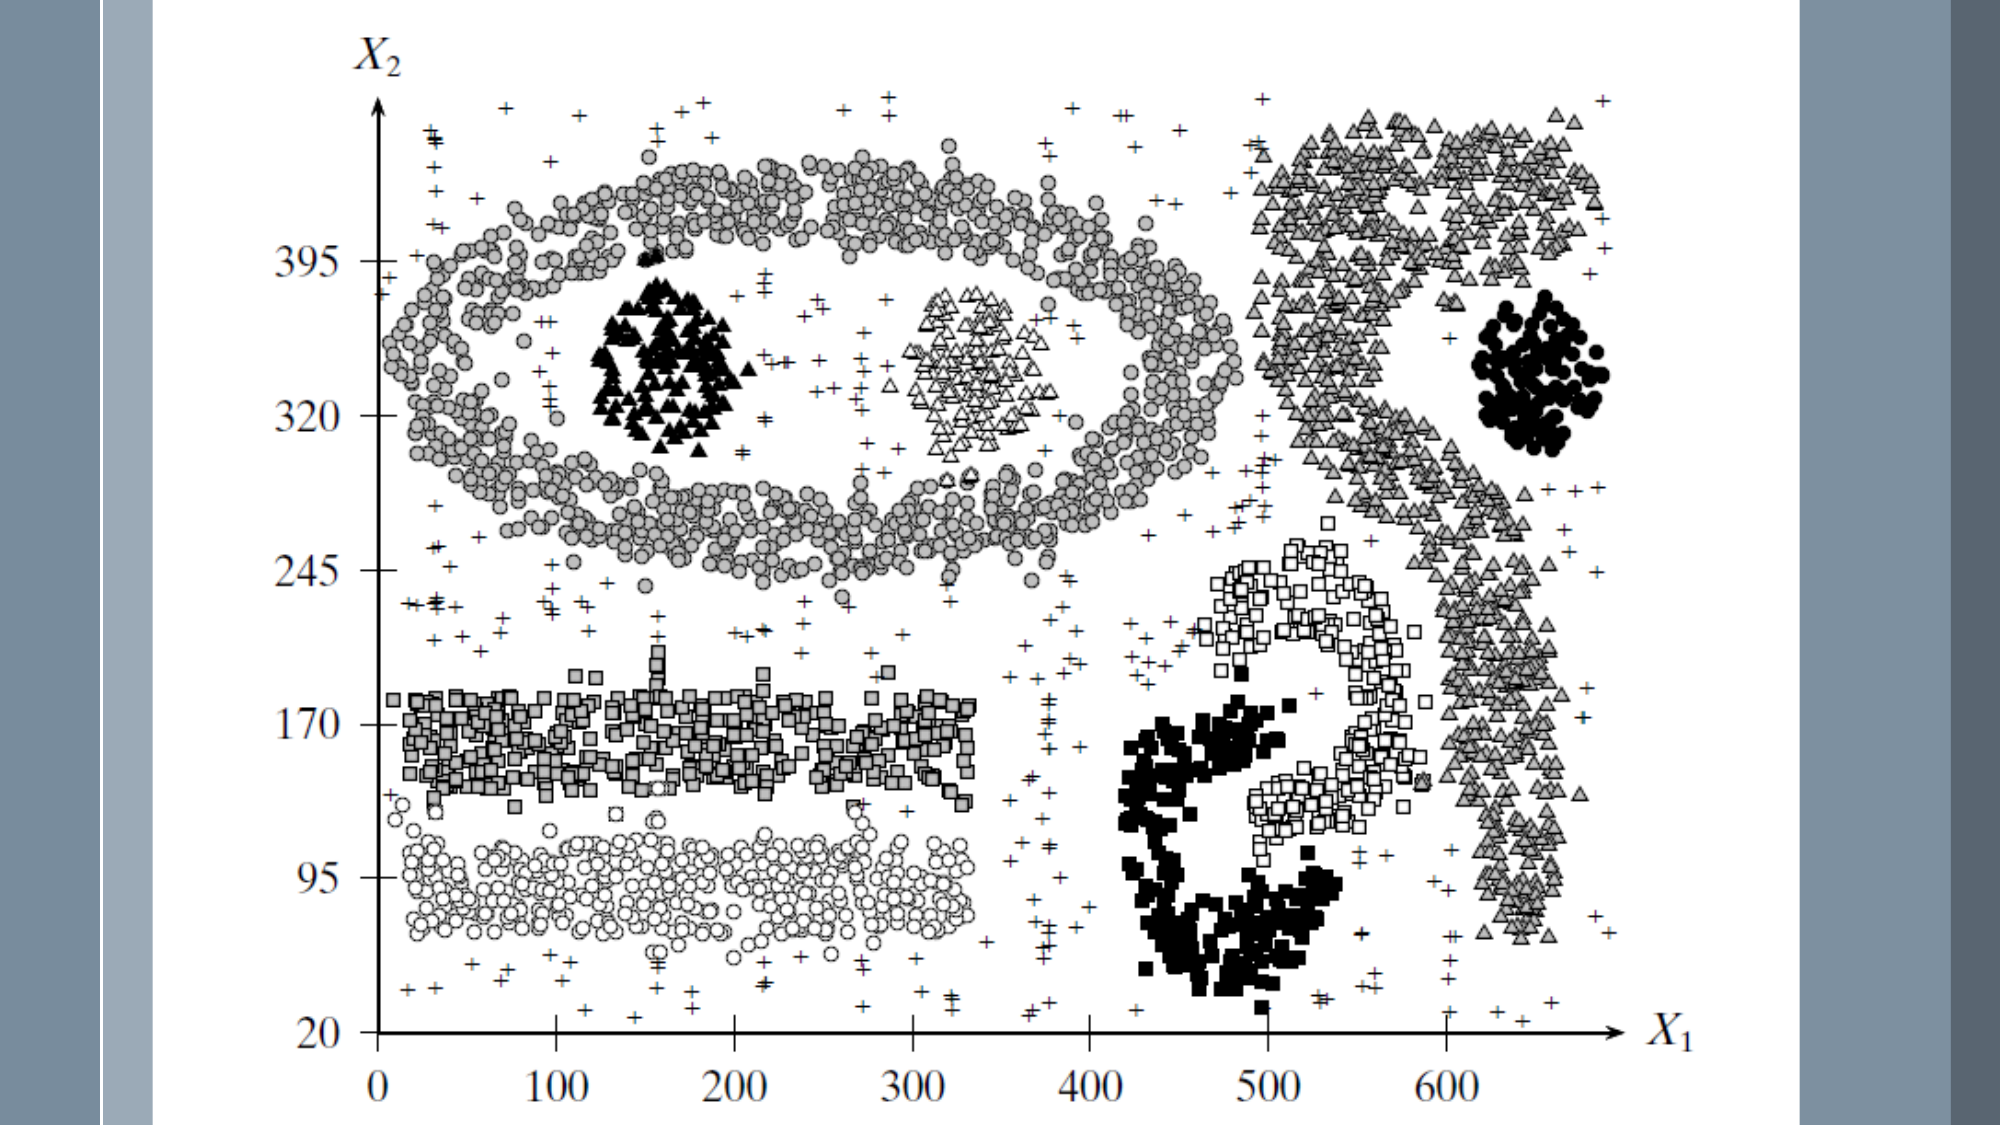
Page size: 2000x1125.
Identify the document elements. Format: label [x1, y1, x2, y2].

picture [208, 3, 1722, 1122]
